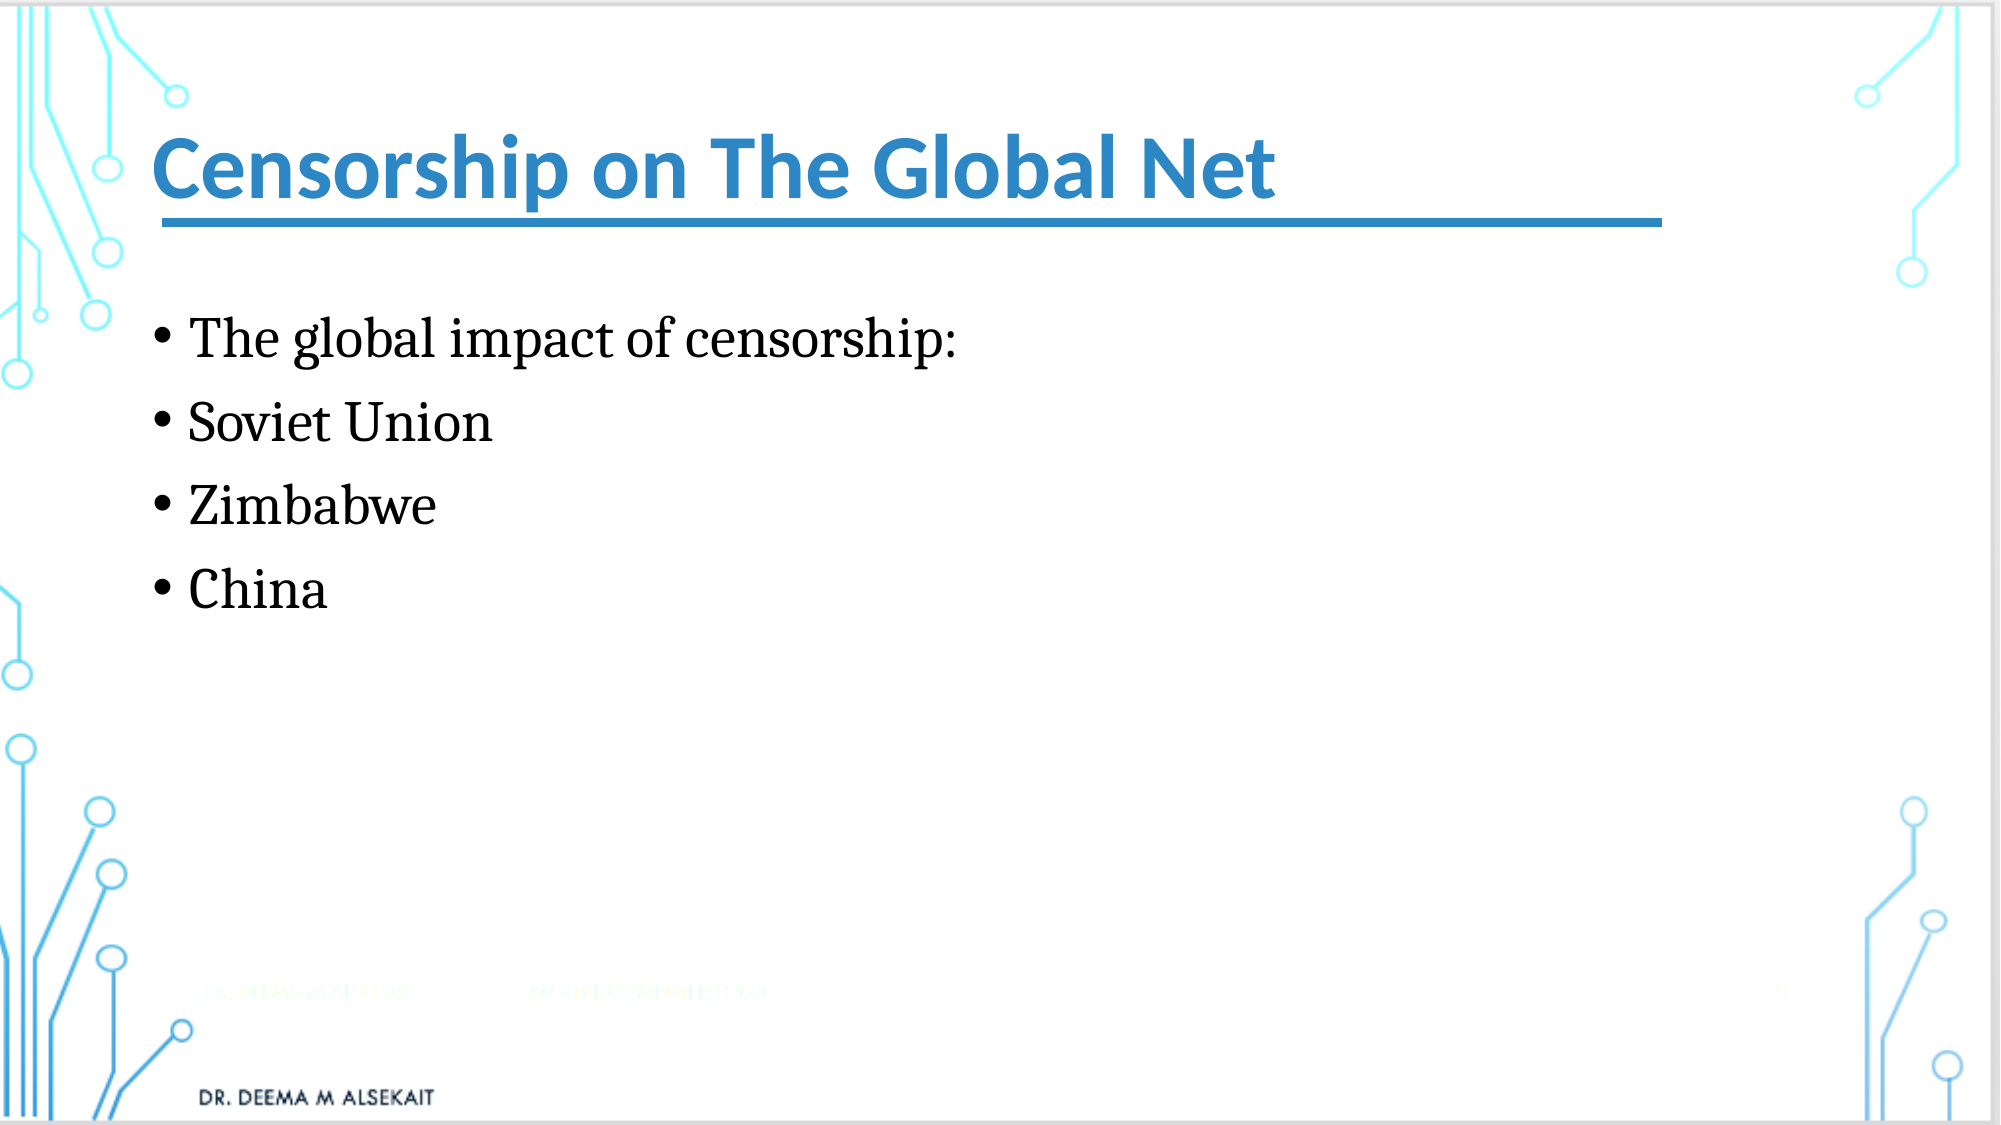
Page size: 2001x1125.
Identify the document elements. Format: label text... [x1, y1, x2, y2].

picture [0, 0, 2001, 1125]
list The global impact of censorship: Soviet Union Zimbabwe China [137, 299, 1863, 1014]
title Censorship on The Global Net [137, 59, 1863, 278]
